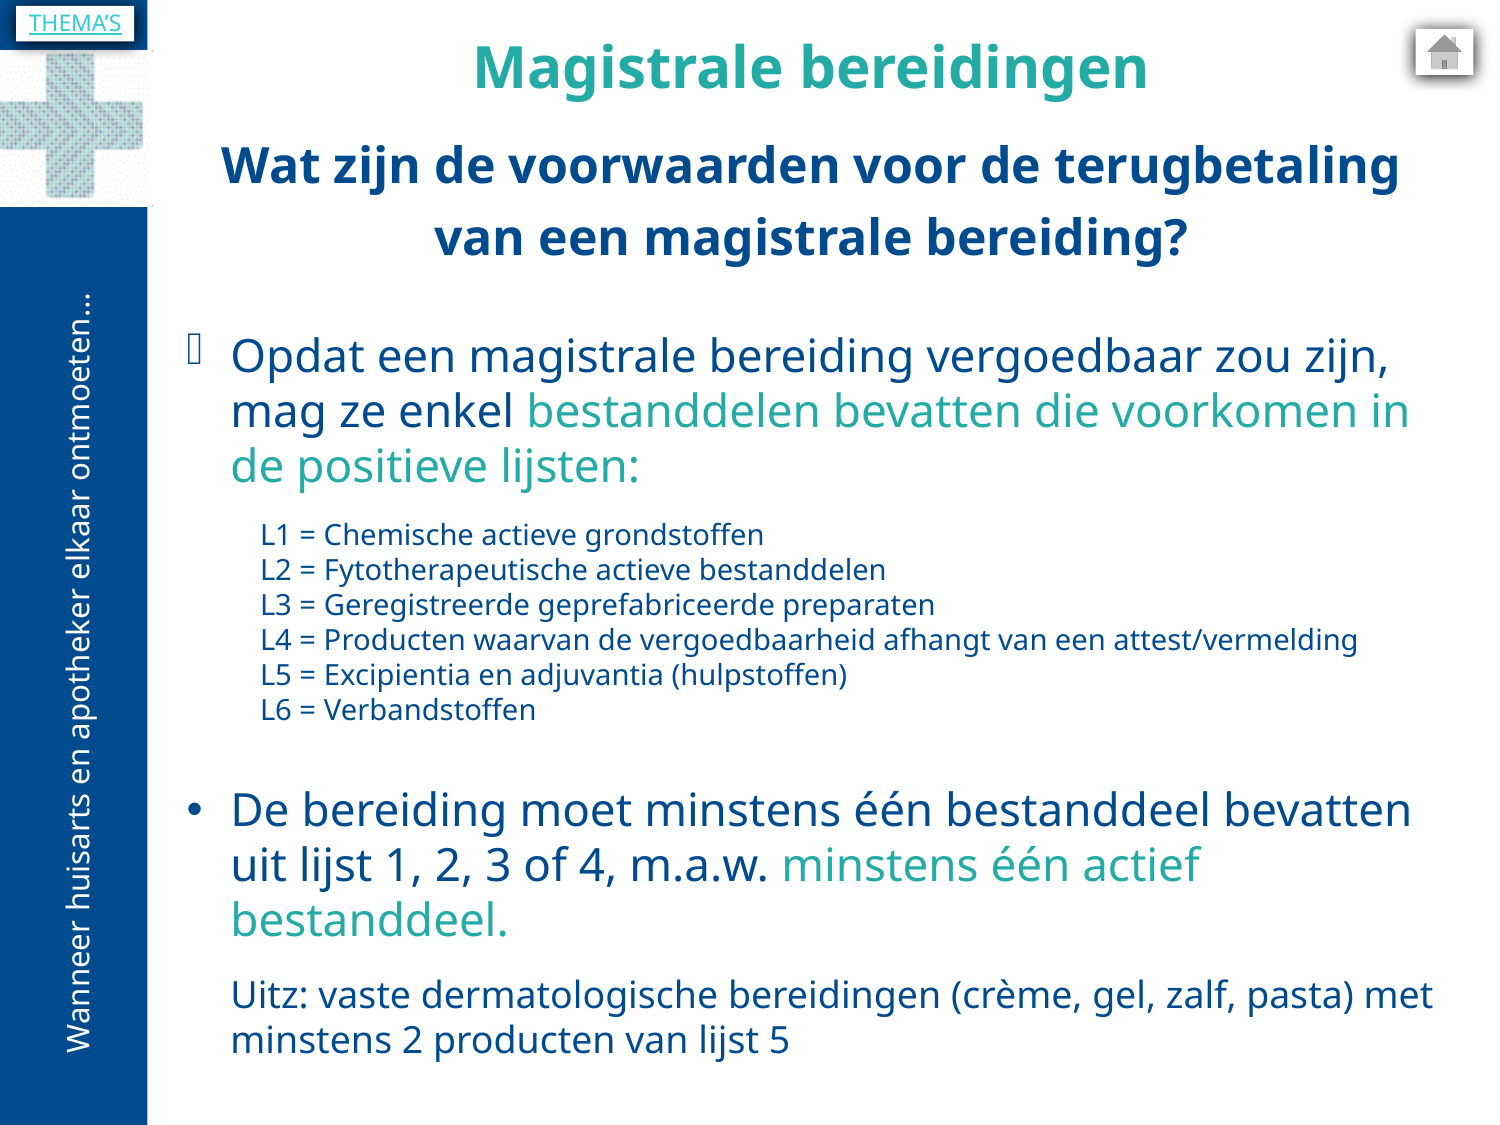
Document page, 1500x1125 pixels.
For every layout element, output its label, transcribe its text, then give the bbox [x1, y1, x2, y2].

text_box THEMA’S [15, 5, 135, 42]
picture [0, 50, 154, 207]
text_box Wat zijn de voorwaarden voor de terugbetaling van een magistrale bereiding? [163, 113, 1460, 273]
list Opdat een magistrale bereiding vergoedbaar zou zijn, mag ze enkel bestanddelen bevatten die voorkomen in de positieve lijsten: L1 = Chemische actieve grondstoffen L2 = Fytotherapeutische actieve bestanddelen L3 = Geregistreerde geprefabriceerde preparaten L4 = Producten waarvan de vergoedbaarheid afhangt van een attest/vermelding L5 = Excipientia en adjuvantia (hulpstoffen) L6 = Verbandstoffen De bereiding moet minstens één bestanddeel bevatten uit lijst 1, 2, 3 of 4, m.a.w. minstens één actief bestanddeel. Uitz: vaste dermatologische bereidingen (crème, gel, zalf, pasta) met minstens 2 producten van lijst 5 [171, 318, 1460, 1111]
text_box [1415, 28, 1474, 76]
list Magistrale bereidingen [163, 30, 1460, 113]
